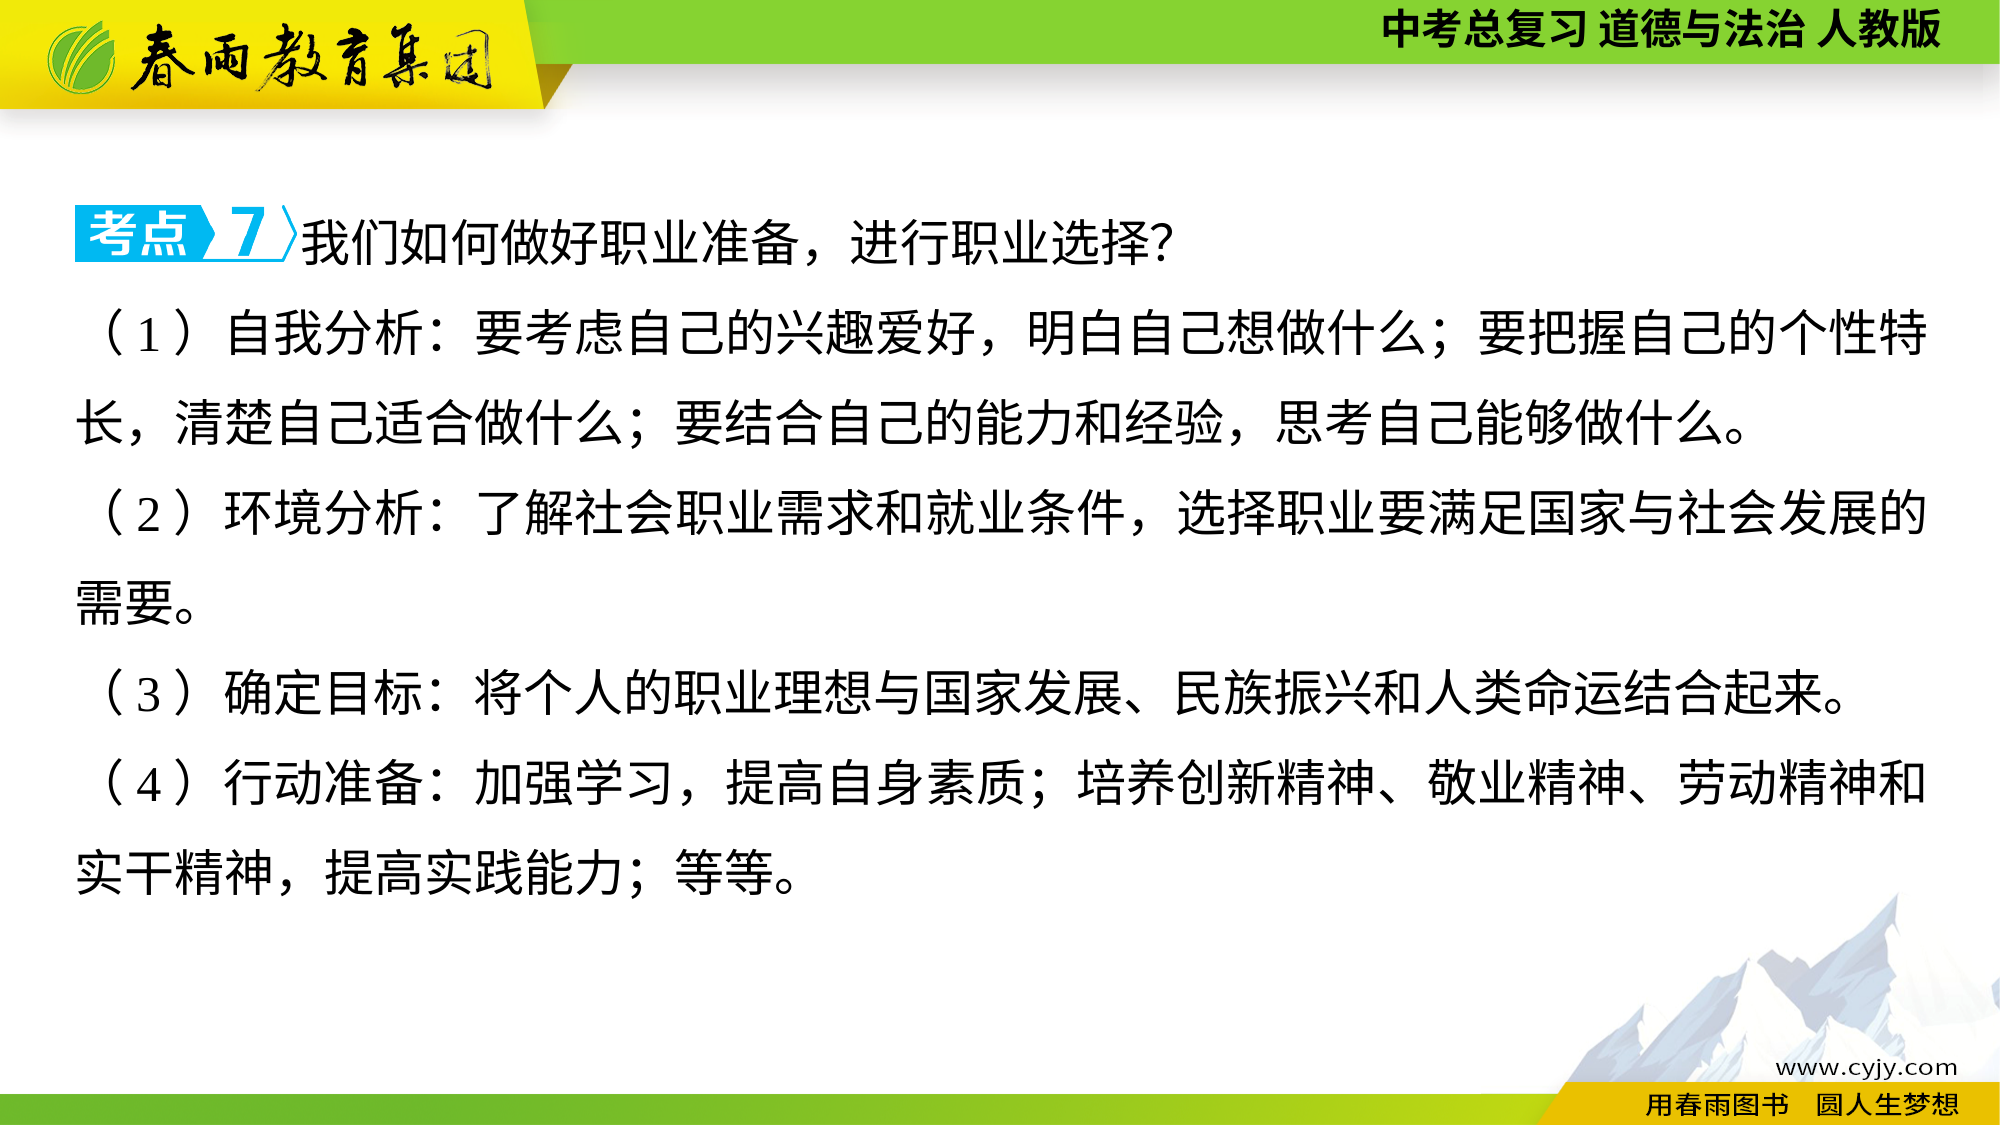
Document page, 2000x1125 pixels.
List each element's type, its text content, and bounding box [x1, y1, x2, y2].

list 我们如何做好职业准备，进行职业选择？ （1）自我分析：要考虑自己的兴趣爱好，明白自己想做什么；要把握自己的个性特长，清楚自己适合做什么；要结合自己的能力和经验，思考自己能够做什么。 （2）环境分析：了解社会职业需求和就业条件，选择职业要满足国家与社会发展的需要。 （3）确定目标：将个人的职业理想与国家发展、民族振兴和人类命运结合起来。 （4）行动准备：加强学习，提高自身素质；培养创新精神、敬业精神、劳动精神和实干精神，提高实践能力；等等。 [59, 174, 1944, 906]
picture [0, 0, 2000, 1125]
